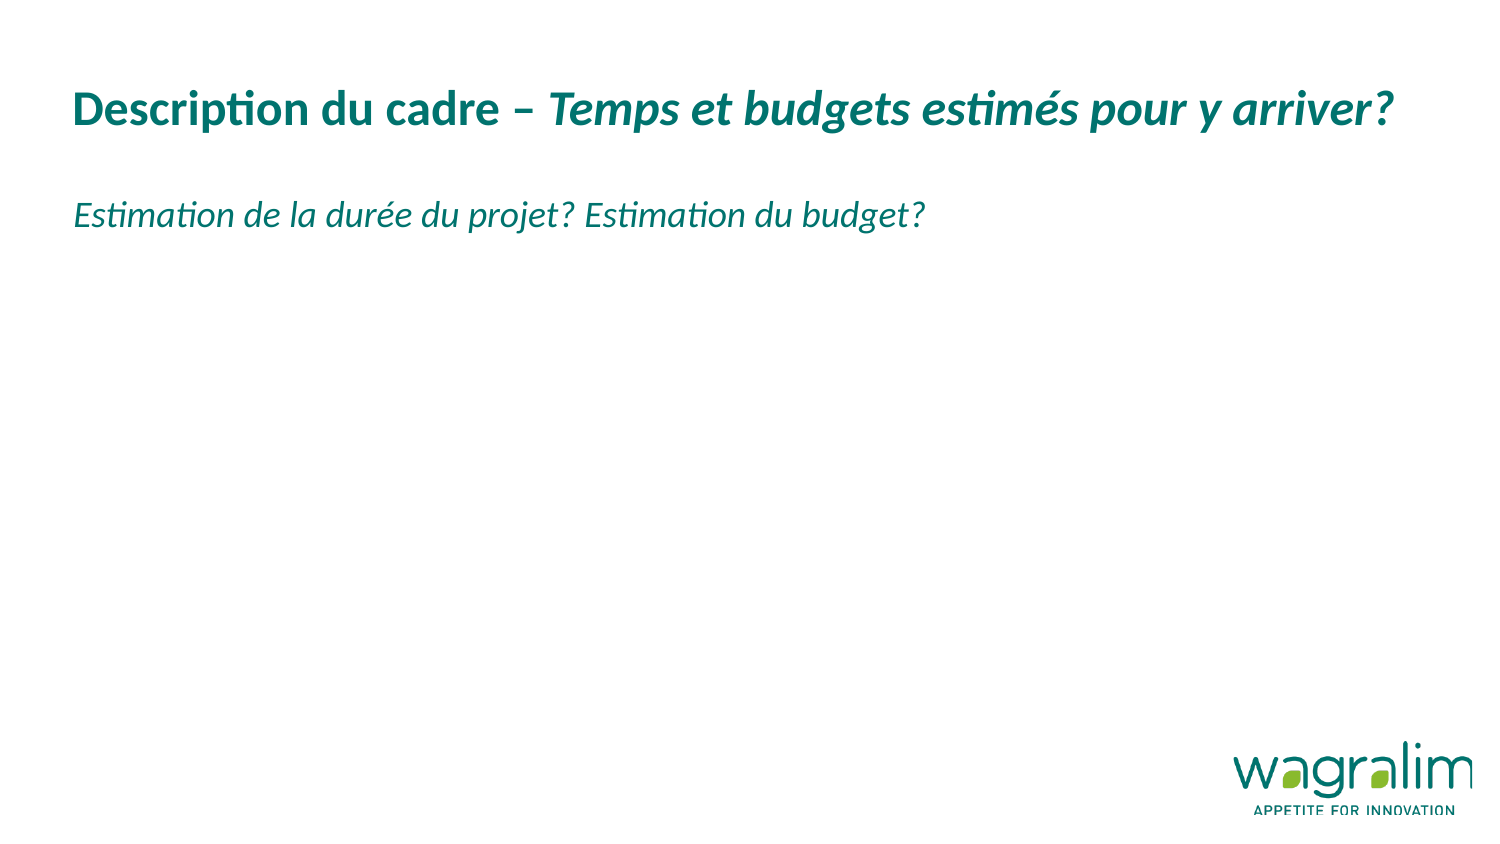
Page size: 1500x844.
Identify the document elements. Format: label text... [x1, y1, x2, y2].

text_box Estimation de la durée du projet? Estimation du budget? [24, 182, 1406, 318]
text_box Description du cadre – Temps et budgets estimés pour y arriver? [24, 67, 1446, 143]
picture [1233, 741, 1473, 815]
